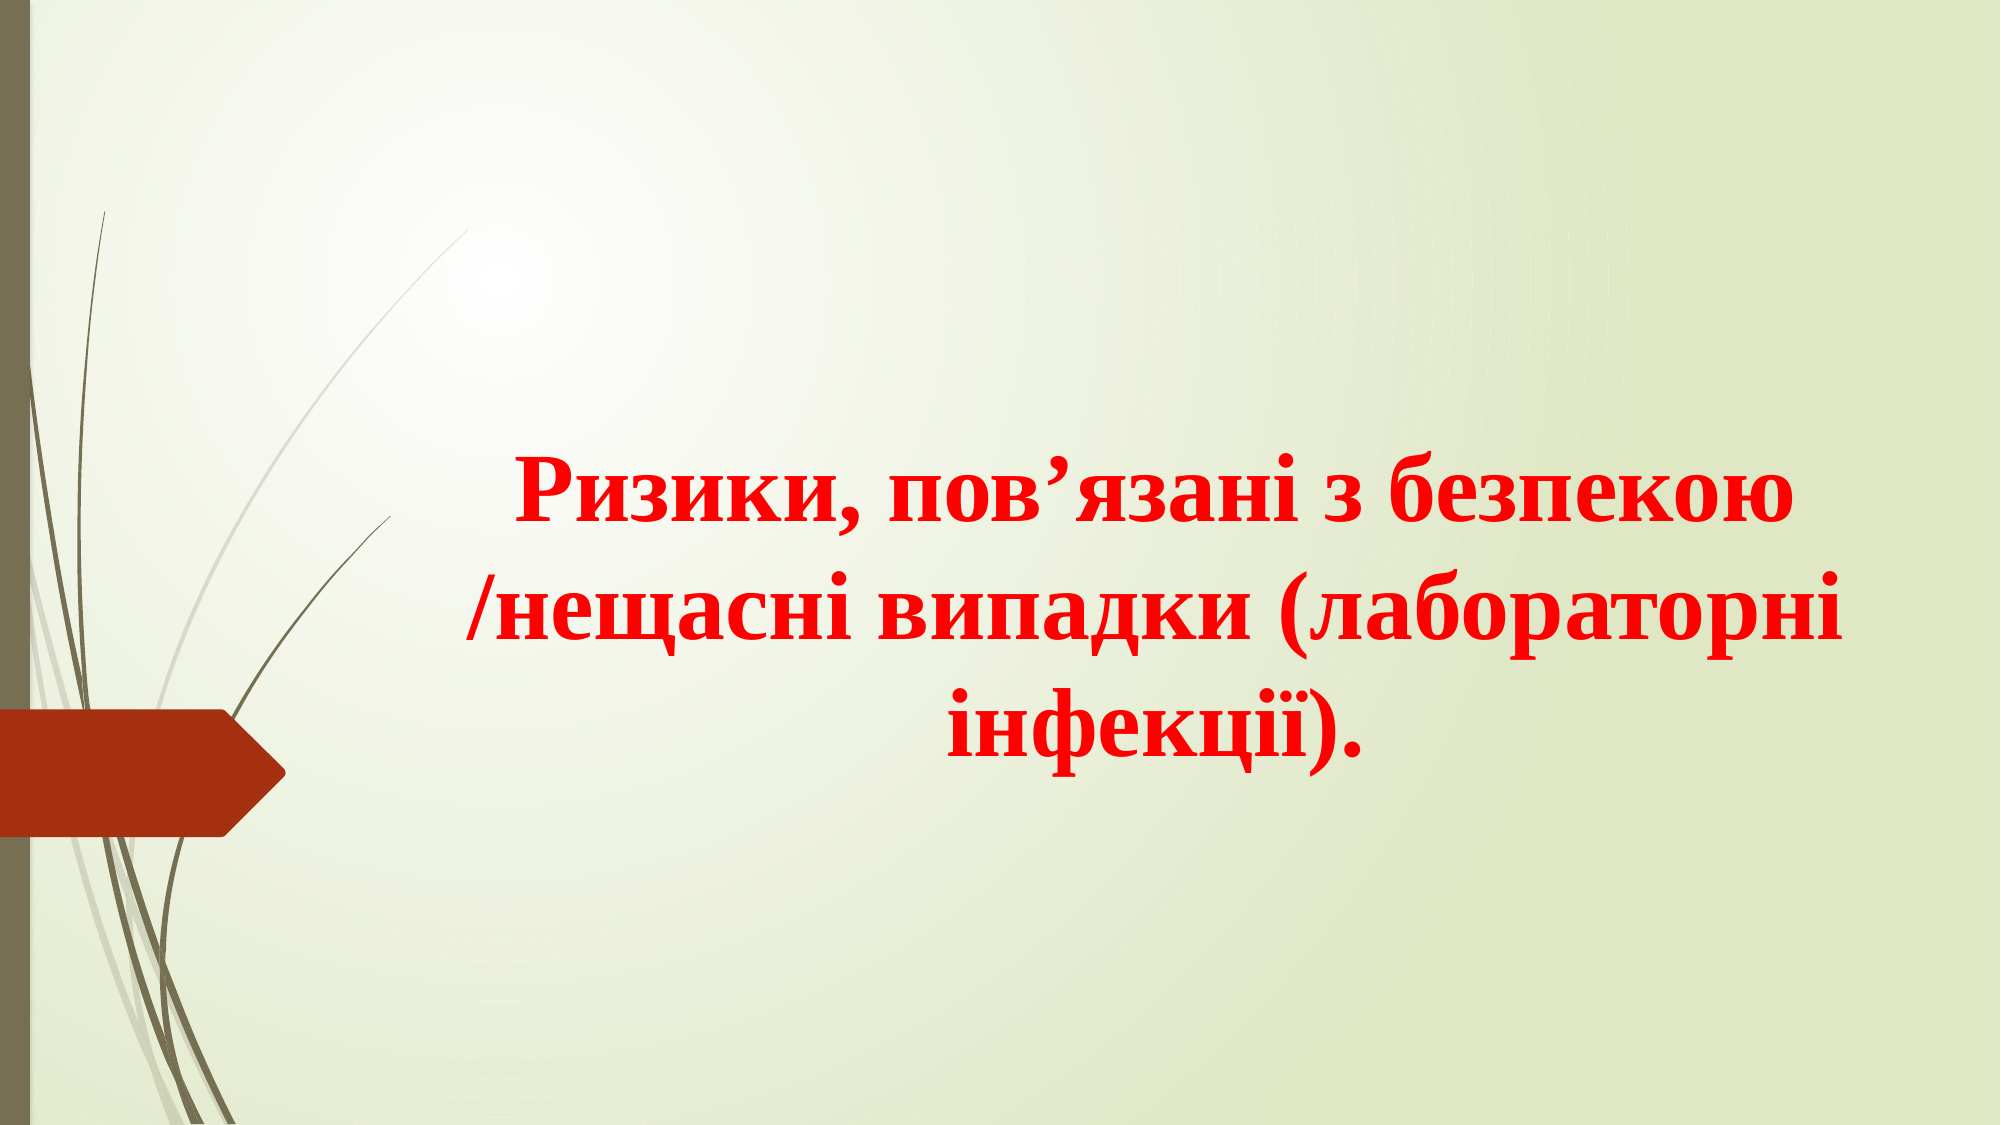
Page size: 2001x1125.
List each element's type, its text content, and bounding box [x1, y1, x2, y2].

title Ризики, пов’язані з безпекою /нещасні випадки (лабораторні інфекції). [424, 412, 1888, 784]
